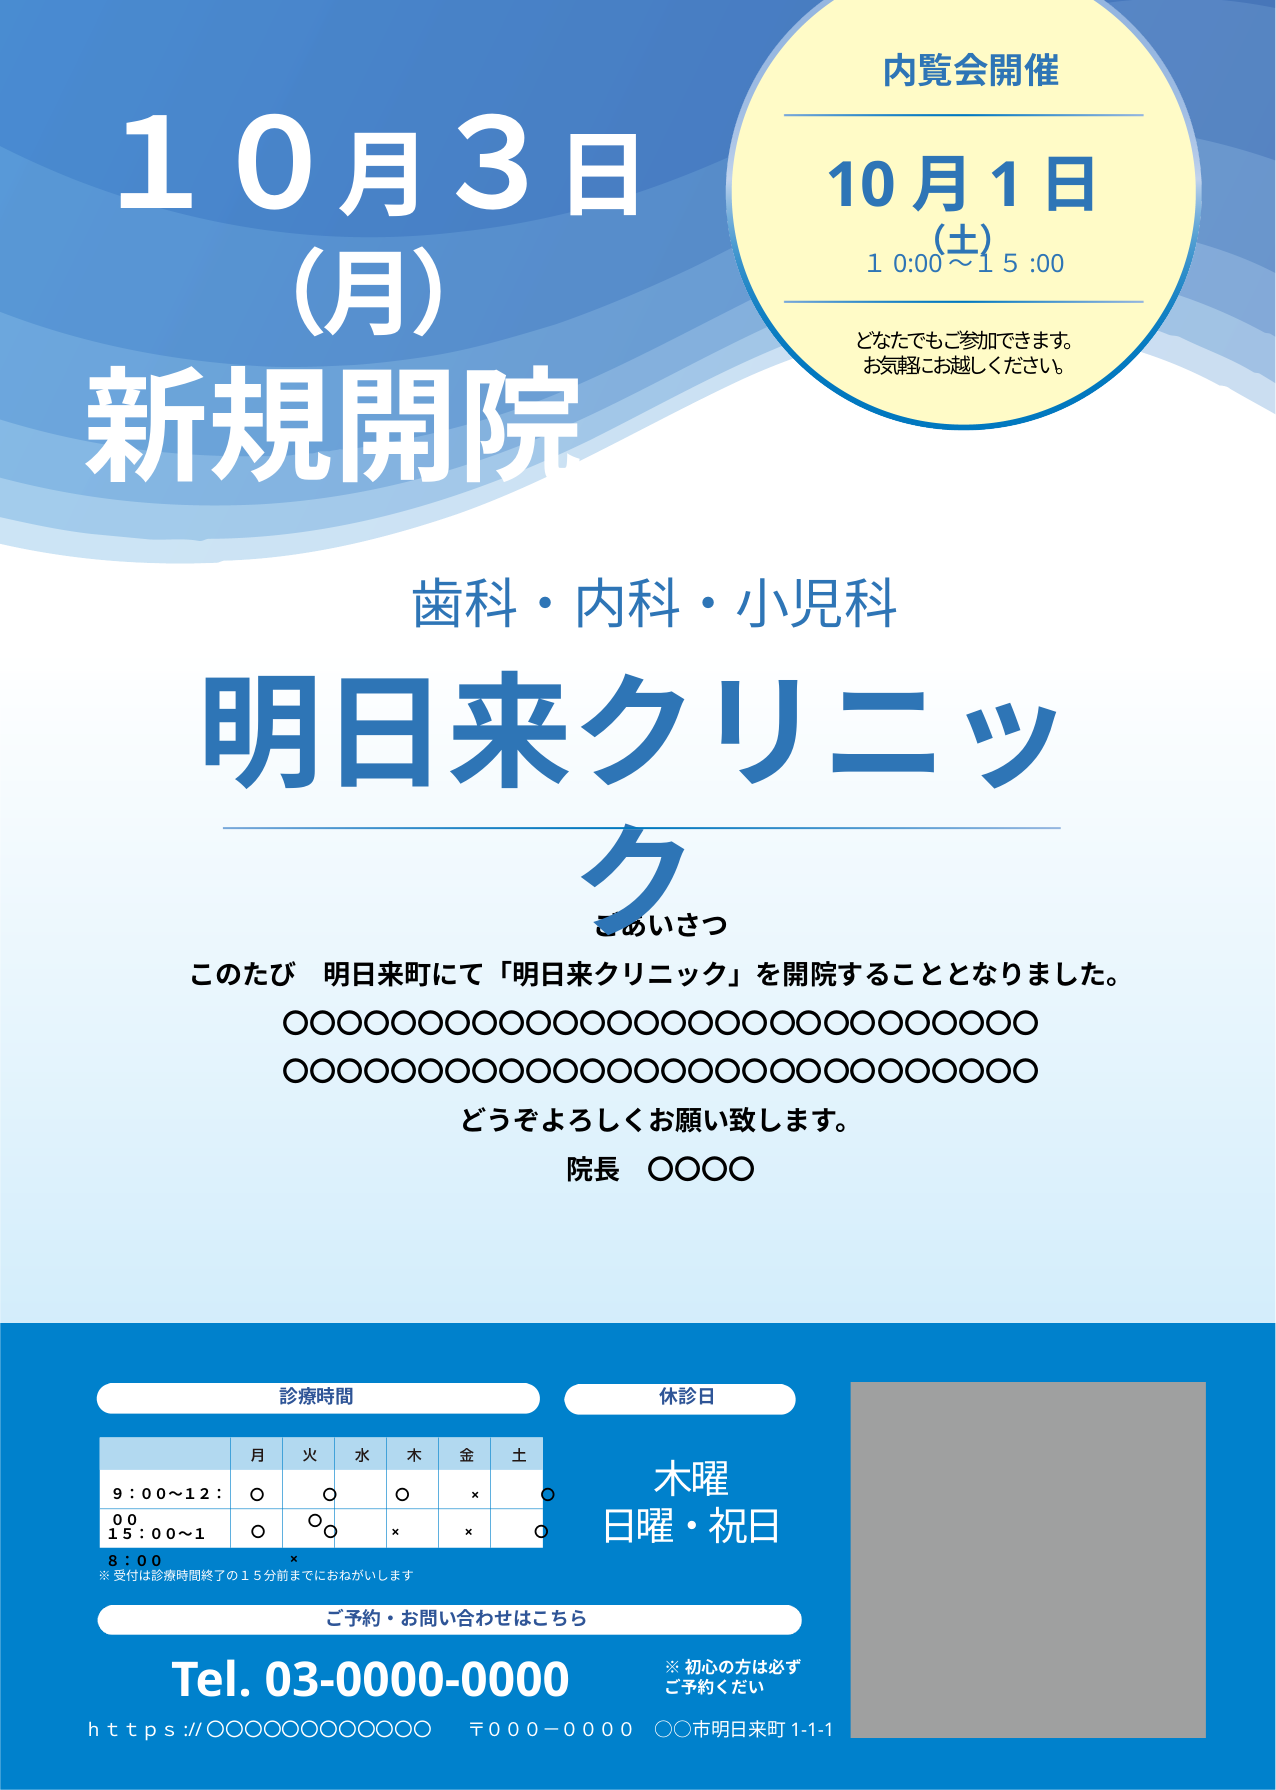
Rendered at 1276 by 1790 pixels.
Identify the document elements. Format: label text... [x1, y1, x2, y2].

text_box Tel. 03-0000-0000 [67, 1646, 675, 1707]
text_box 歯科・内科・小児科 [405, 566, 904, 634]
text_box ※初心の方は必ず ご予約くだい [664, 1654, 825, 1697]
text_box ※受付は診療時間終了の１５分前までにおねがいします [98, 1557, 468, 1583]
text_box １０月３日（月） 新規開院 [83, 81, 655, 497]
text_box 明日来クリニック [160, 649, 1109, 953]
text_box 〒０００－００００ ○○市明日来町1-1-1 [492, 1703, 855, 1741]
text_box 木曜 日曜・祝日 [543, 1451, 842, 1549]
text_box hｔｔｐｓ://〇〇〇〇〇〇〇〇〇〇〇〇 [28, 1703, 492, 1741]
text_box ごあいさつ このたび 明日来町にて「明日来クリニック」を開院することとなりました。 〇〇〇〇〇〇〇〇〇〇〇〇〇〇〇〇〇〇〇〇〇〇〇〇〇〇〇〇 〇〇〇〇〇〇〇〇〇〇〇〇〇〇〇〇〇〇〇〇〇〇〇〇〇〇〇〇 どうぞよろしくお願い致します。 院長 〇〇〇〇 [101, 889, 1220, 1185]
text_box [105, 1473, 565, 1567]
picture [0, 0, 1276, 1790]
